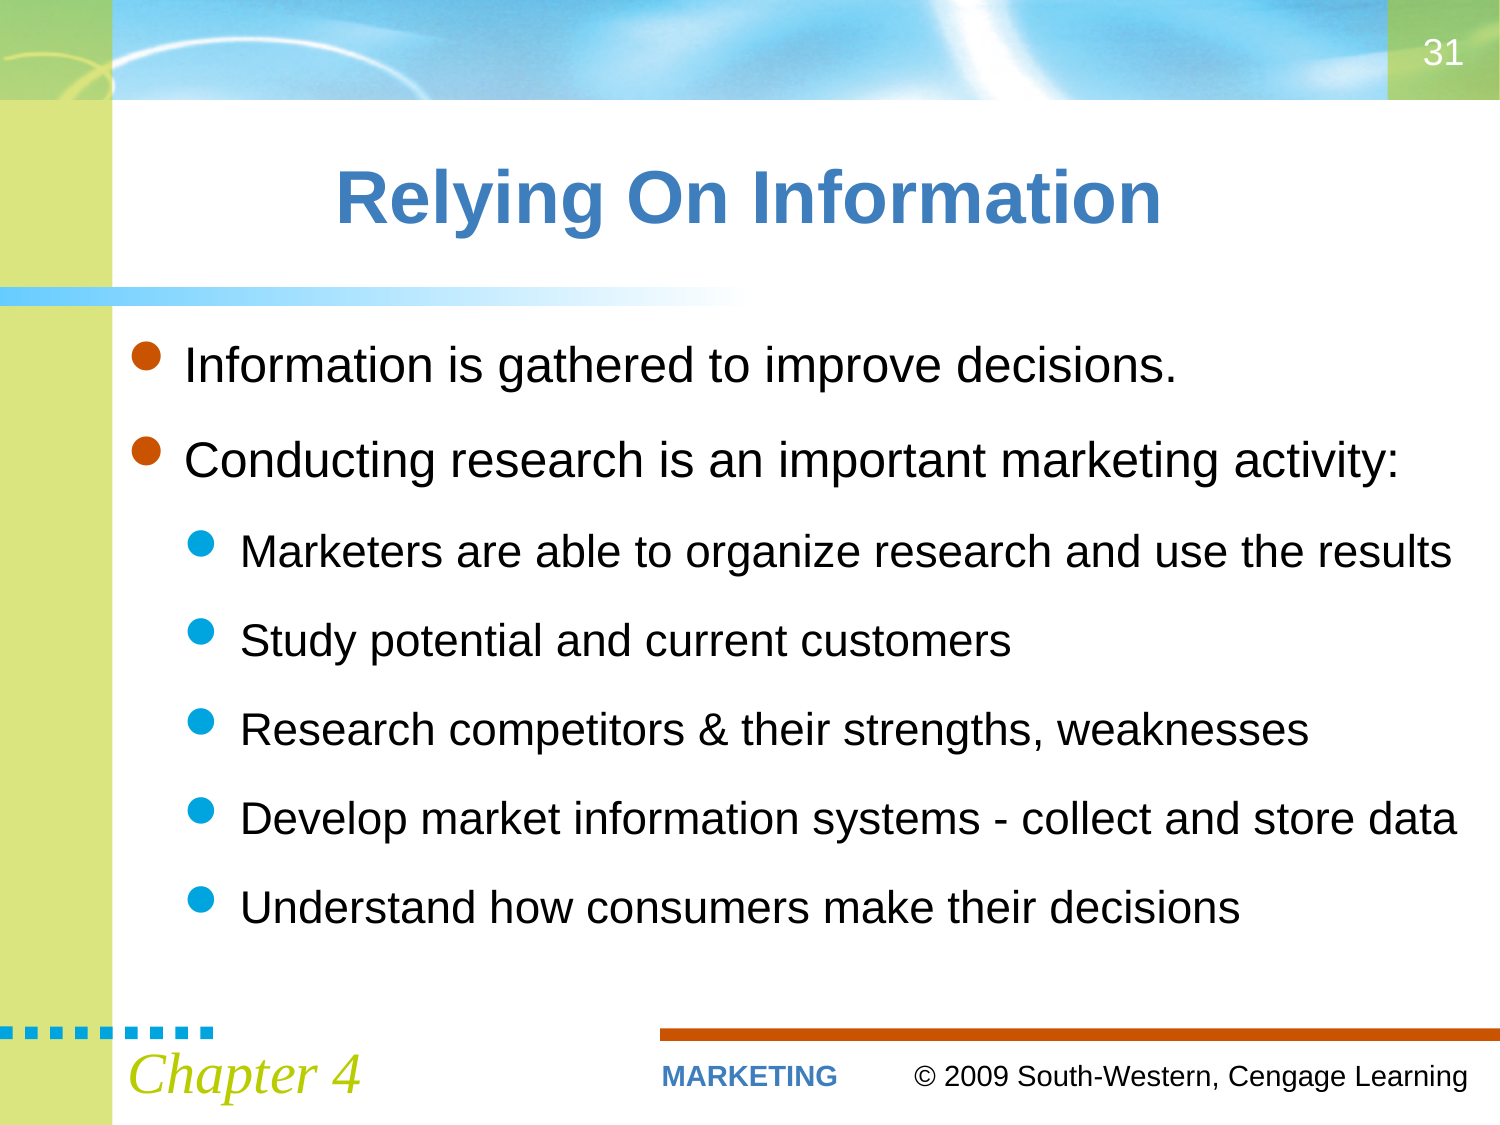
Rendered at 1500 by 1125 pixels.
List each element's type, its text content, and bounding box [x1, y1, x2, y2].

slide_number 31 [1387, 0, 1500, 101]
list Information is gathered to improve decisions. Conducting research is an important marketing activity: Marketers are able to organize research and use the results Study potential and current customers Research competitors & their strengths, weaknesses Develop market information systems - collect and store data Understand how consumers make their decisions [112, 324, 1476, 1001]
footer Chapter 4 [112, 1012, 638, 1113]
title Relying On Information [112, 99, 1388, 288]
